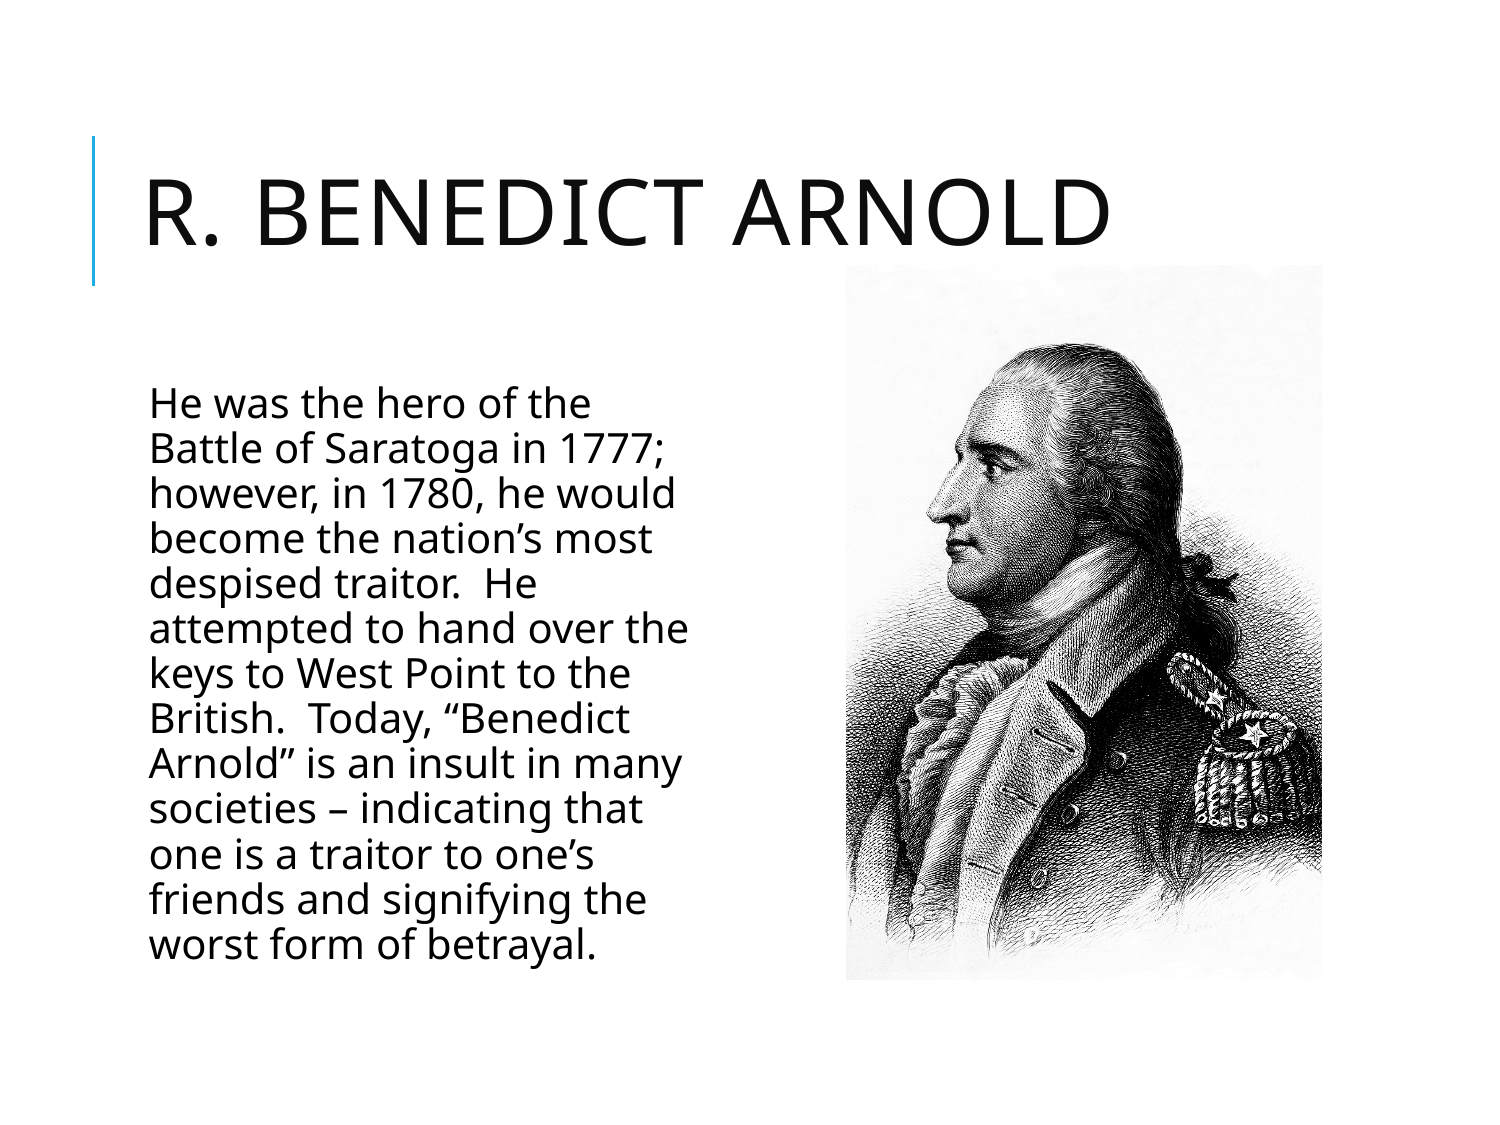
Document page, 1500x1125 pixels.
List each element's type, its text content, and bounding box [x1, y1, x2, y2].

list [846, 265, 1323, 980]
list He was the hero of the Battle of Saratoga in 1777; however, in 1780, he would become the nation’s most despised traitor. He attempted to hand over the keys to West Point to the British. Today, “Benedict Arnold” is an insult in many societies – indicating that one is a traitor to one’s friends and signifying the worst form of betrayal. [126, 375, 711, 1035]
title R. Benedict arnold [126, 96, 1322, 342]
